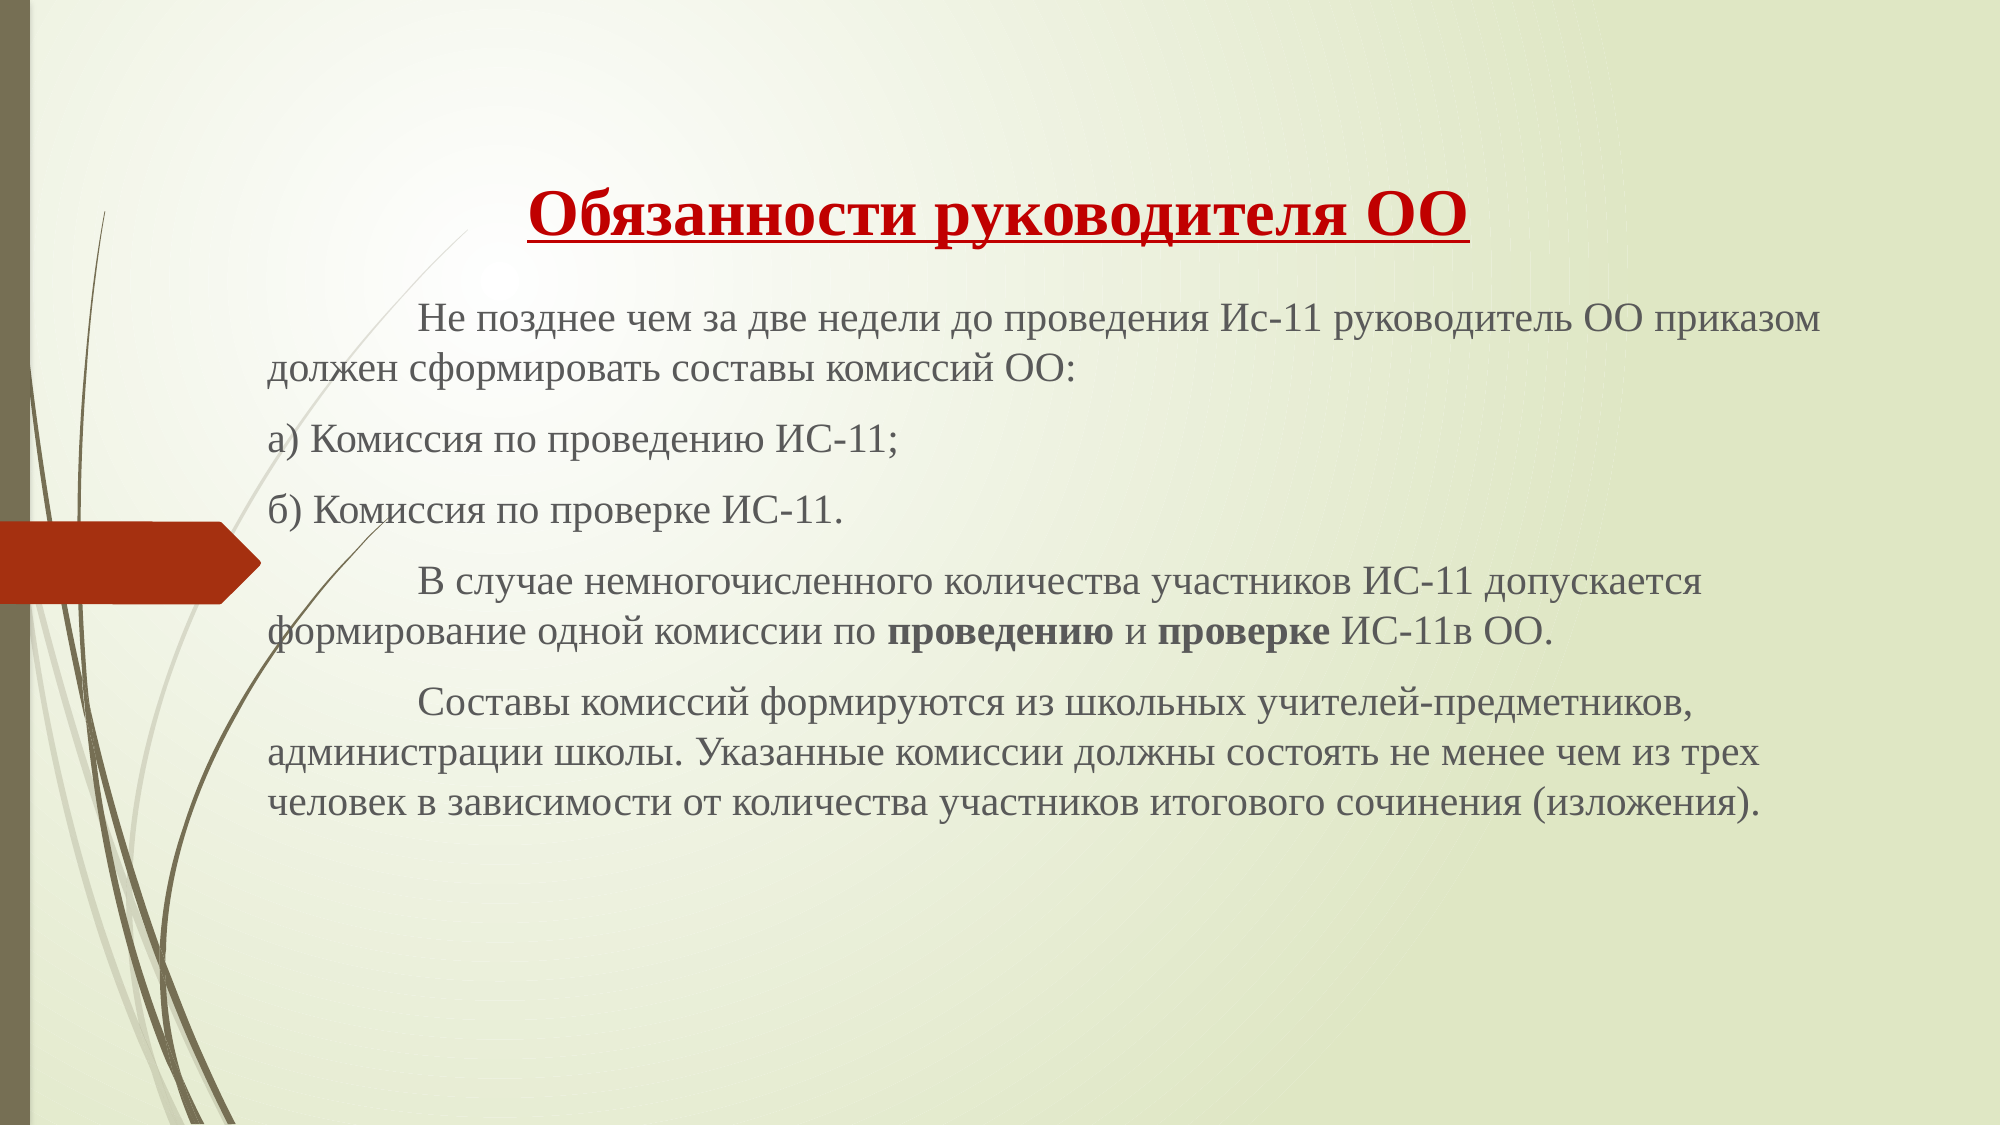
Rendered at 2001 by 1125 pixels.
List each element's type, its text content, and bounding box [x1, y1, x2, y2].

title Обязанности руководителя ОО [136, 81, 1862, 257]
list Не позднее чем за две недели до проведения Ис-11 руководитель ОО приказом должен сформировать составы комиссий ОО: а) Комиссия по проведению ИС-11; б) Комиссия по проверке ИС-11. В случае немногочисленного количества участников ИС-11 допускается формирование одной комиссии по проведению и проверке ИС-11в ОО. Составы комиссий формируются из школьных учителей-предметников, администрации школы. Указанные комиссии должны состоять не менее чем из трех человек в зависимости от количества участников итогового сочинения (изложения). [252, 282, 1862, 1050]
